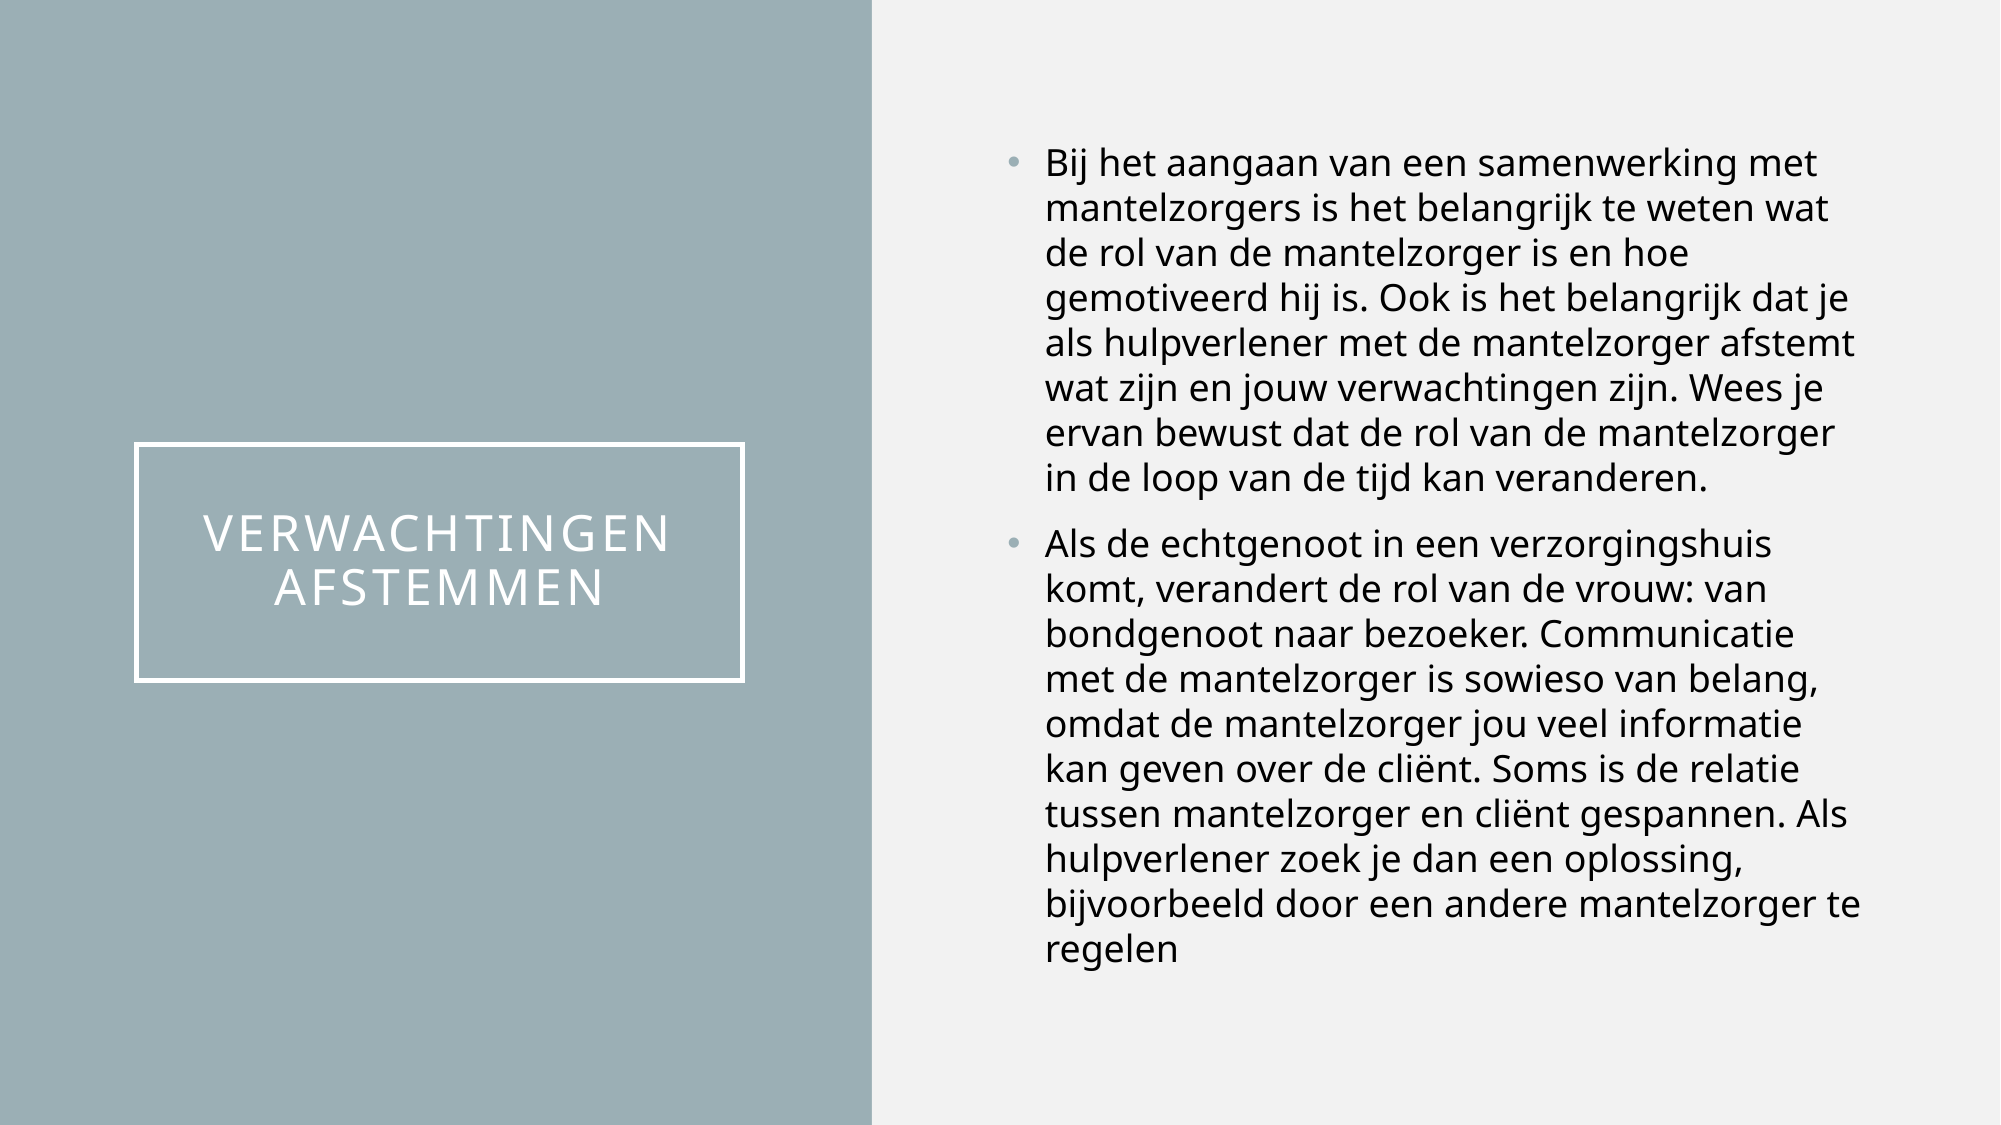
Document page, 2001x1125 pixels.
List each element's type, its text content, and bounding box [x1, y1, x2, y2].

title Verwachtingen afstemmen [134, 442, 745, 683]
list Bij het aangaan van een samenwerking met mantelzorgers is het belangrijk te weten wat de rol van de mantelzorger is en hoe gemotiveerd hij is. Ook is het belangrijk dat je als hulpverlener met de mantelzorger afstemt wat zijn en jouw verwachtingen zijn. Wees je ervan bewust dat de rol van de mantelzorger in de loop van de tijd kan veranderen. Als de echtgenoot in een verzorgingshuis komt, verandert de rol van de vrouw: van bondgenoot naar bezoeker. Communicatie met de mantelzorger is sowieso van belang, omdat de mantelzorger jou veel informatie kan geven over de cliënt. Soms is de relatie tussen mantelzorger en cliënt gespannen. Als hulpverlener zoek je dan een oplossing, bijvoorbeeld door een andere mantelzorger te regelen [992, 131, 1880, 994]
text_box [871, 0, 2000, 1125]
